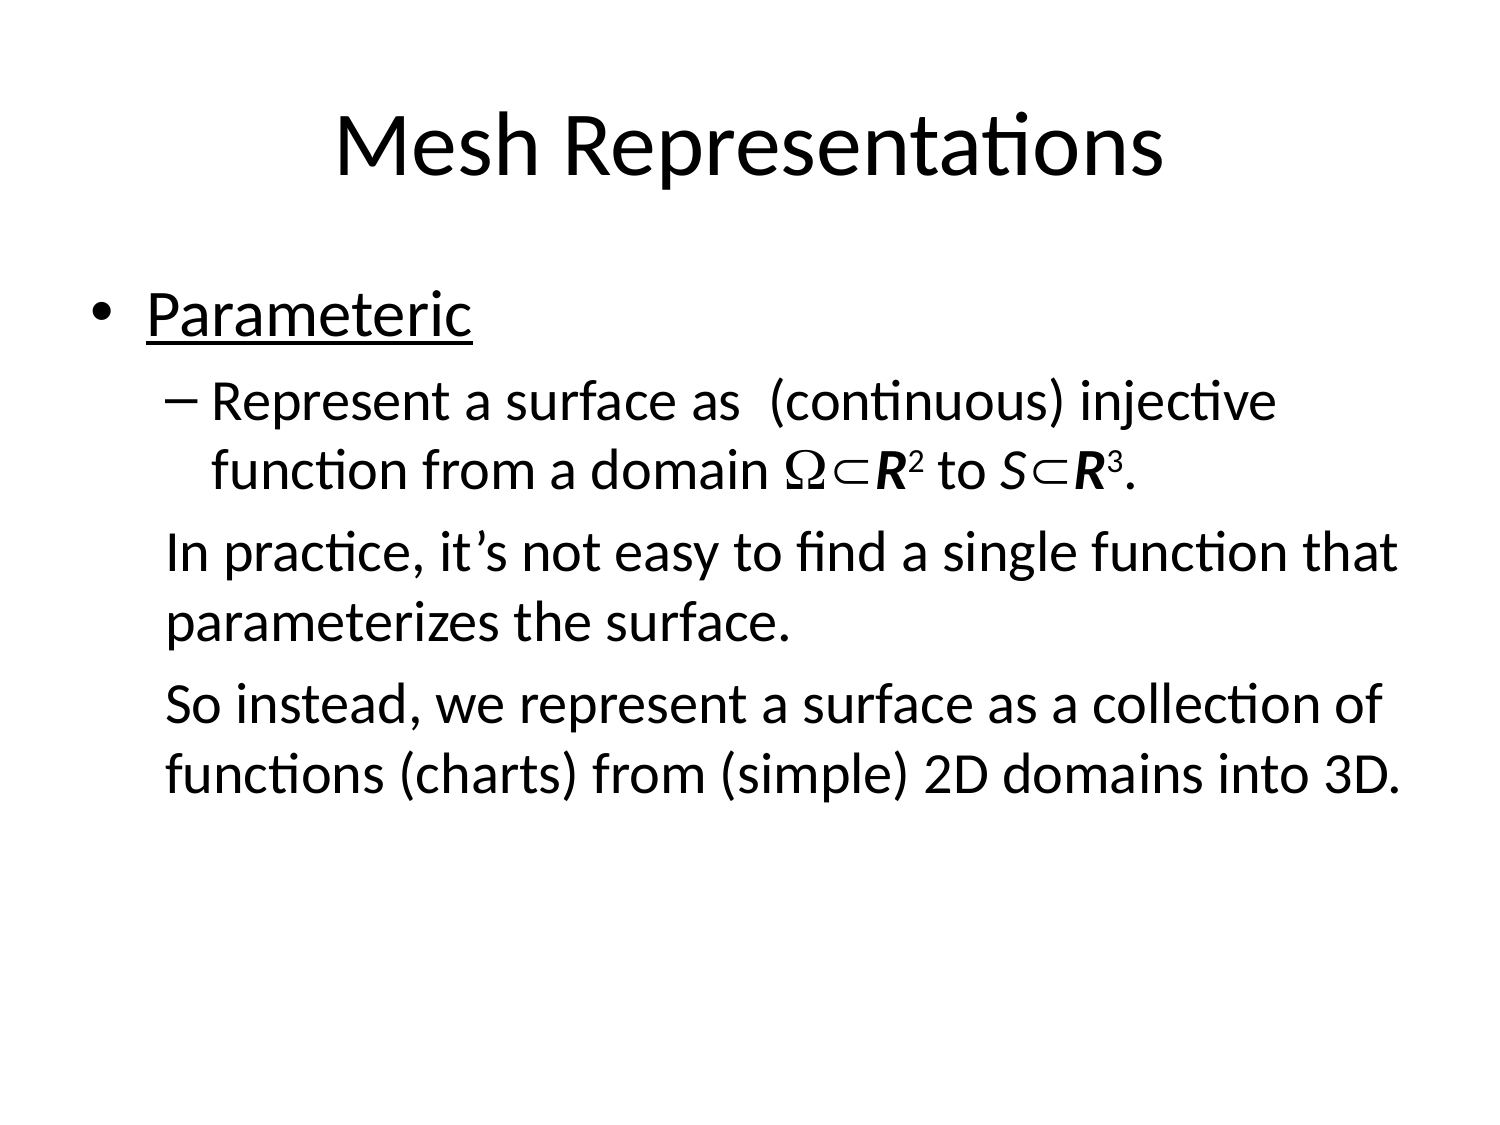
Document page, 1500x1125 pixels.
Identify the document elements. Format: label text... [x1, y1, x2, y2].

list Parameteric Represent a surface as (continuous) injective function from a domain R2 to SR3. In practice, it’s not easy to find a single function that parameterizes the surface. So instead, we represent a surface as a collection of functions (charts) from (simple) 2D domains into 3D. [75, 262, 1425, 1005]
title Mesh Representations [75, 45, 1425, 233]
